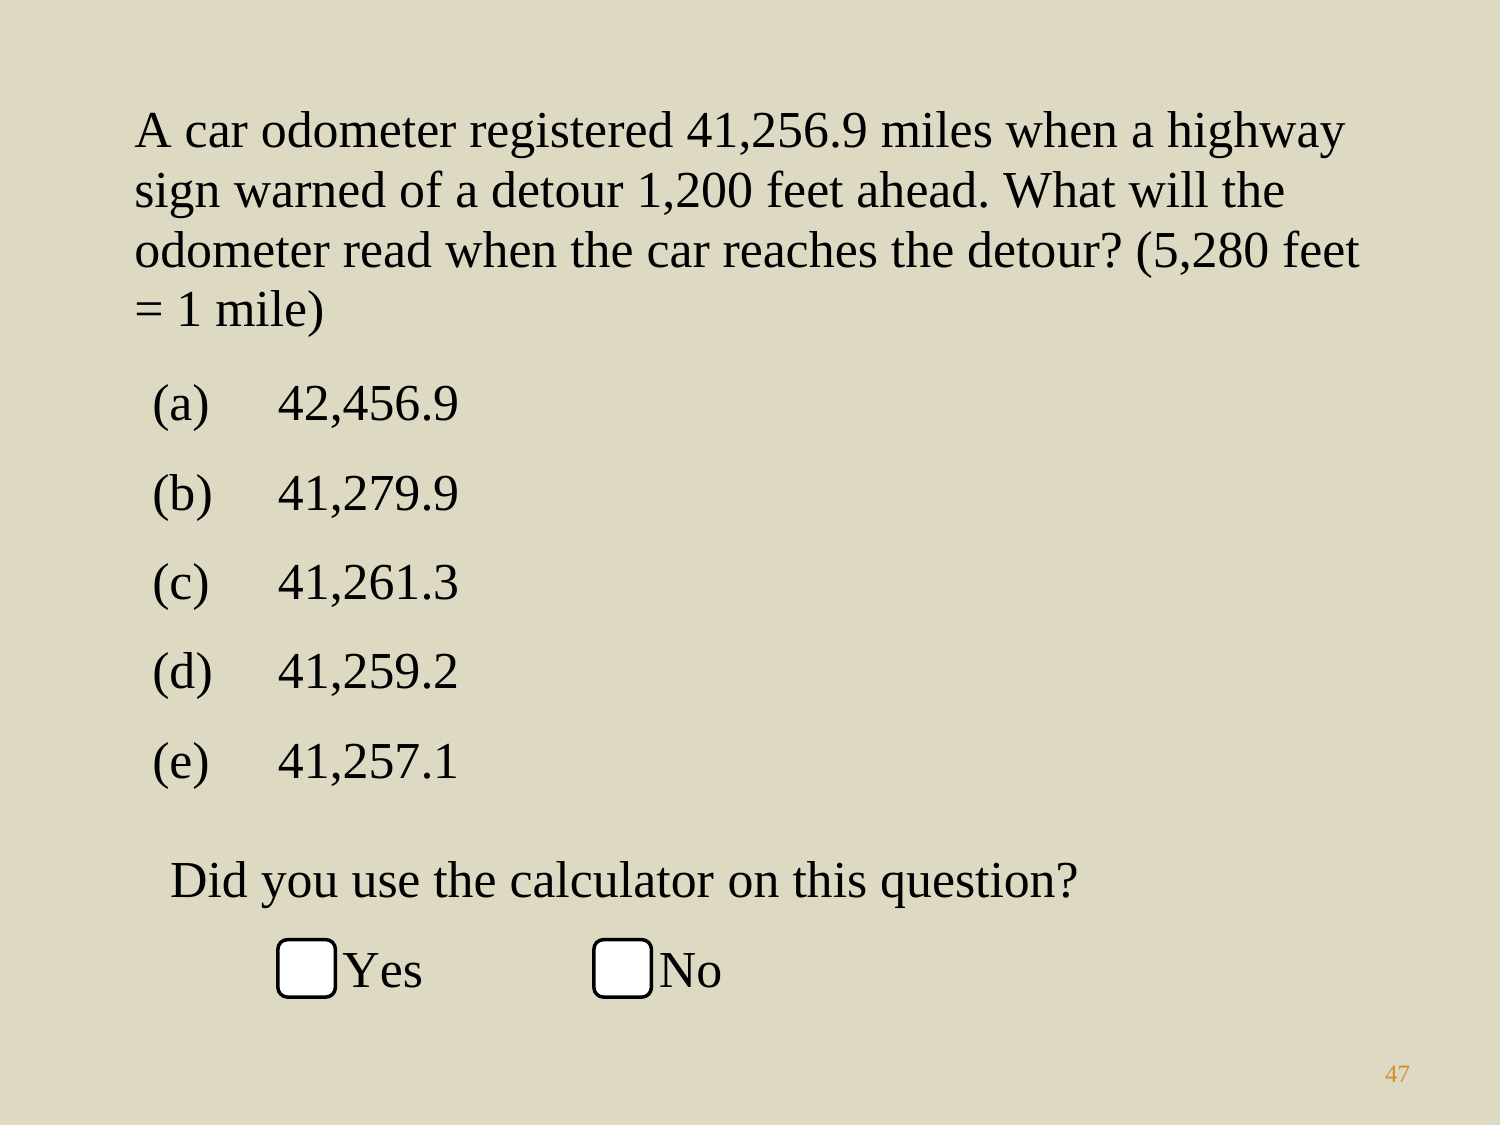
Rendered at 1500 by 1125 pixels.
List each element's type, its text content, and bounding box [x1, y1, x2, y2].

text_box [62, 99, 1386, 1086]
slide_number 47 [1074, 1042, 1425, 1103]
